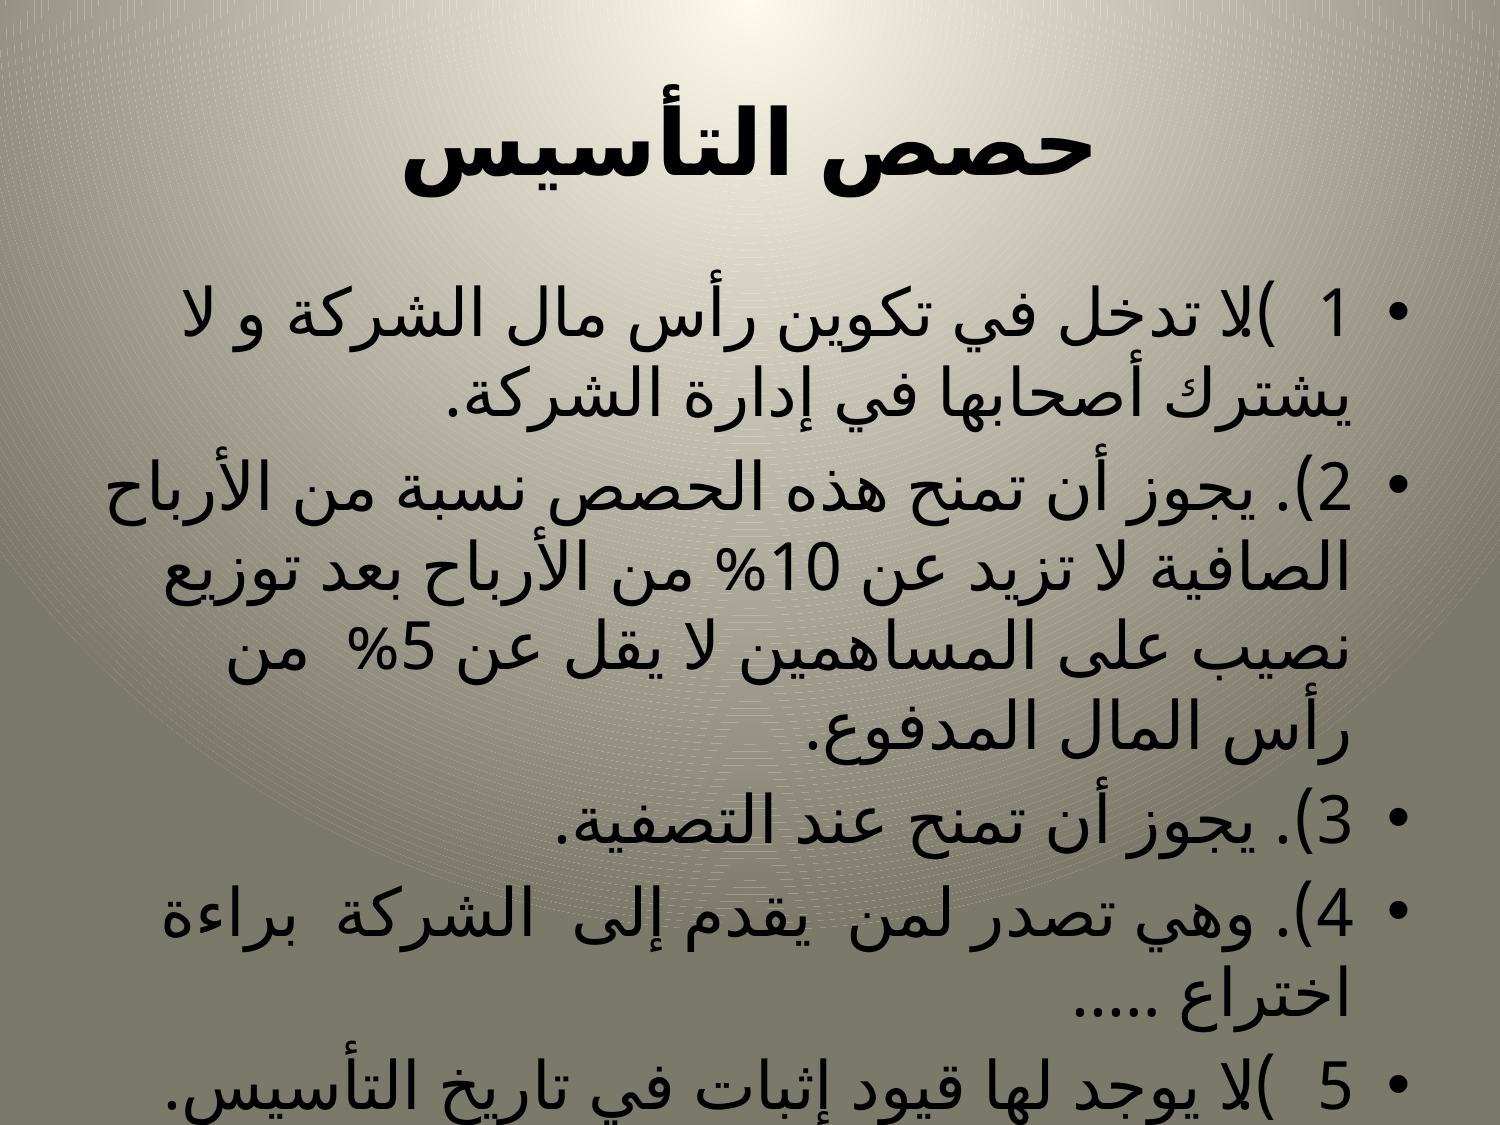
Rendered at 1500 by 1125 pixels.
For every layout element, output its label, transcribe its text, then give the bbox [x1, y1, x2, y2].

list 1). لا تدخل في تكوين رأس مال الشركة و لا يشترك أصحابها في إدارة الشركة. 2). يجوز أن تمنح هذه الحصص نسبة من الأرباح الصافية لا تزيد عن 10% من الأرباح بعد توزيع نصيب على المساهمين لا يقل عن 5% من رأس المال المدفوع. 3). يجوز أن تمنح عند التصفية. 4). وهي تصدر لمن يقدم إلى الشركة براءة اختراع ….. 5). لا يوجد لها قيود إثبات في تاريخ التأسيس. [75, 262, 1425, 1005]
title حصص التأسيس [75, 45, 1425, 233]
